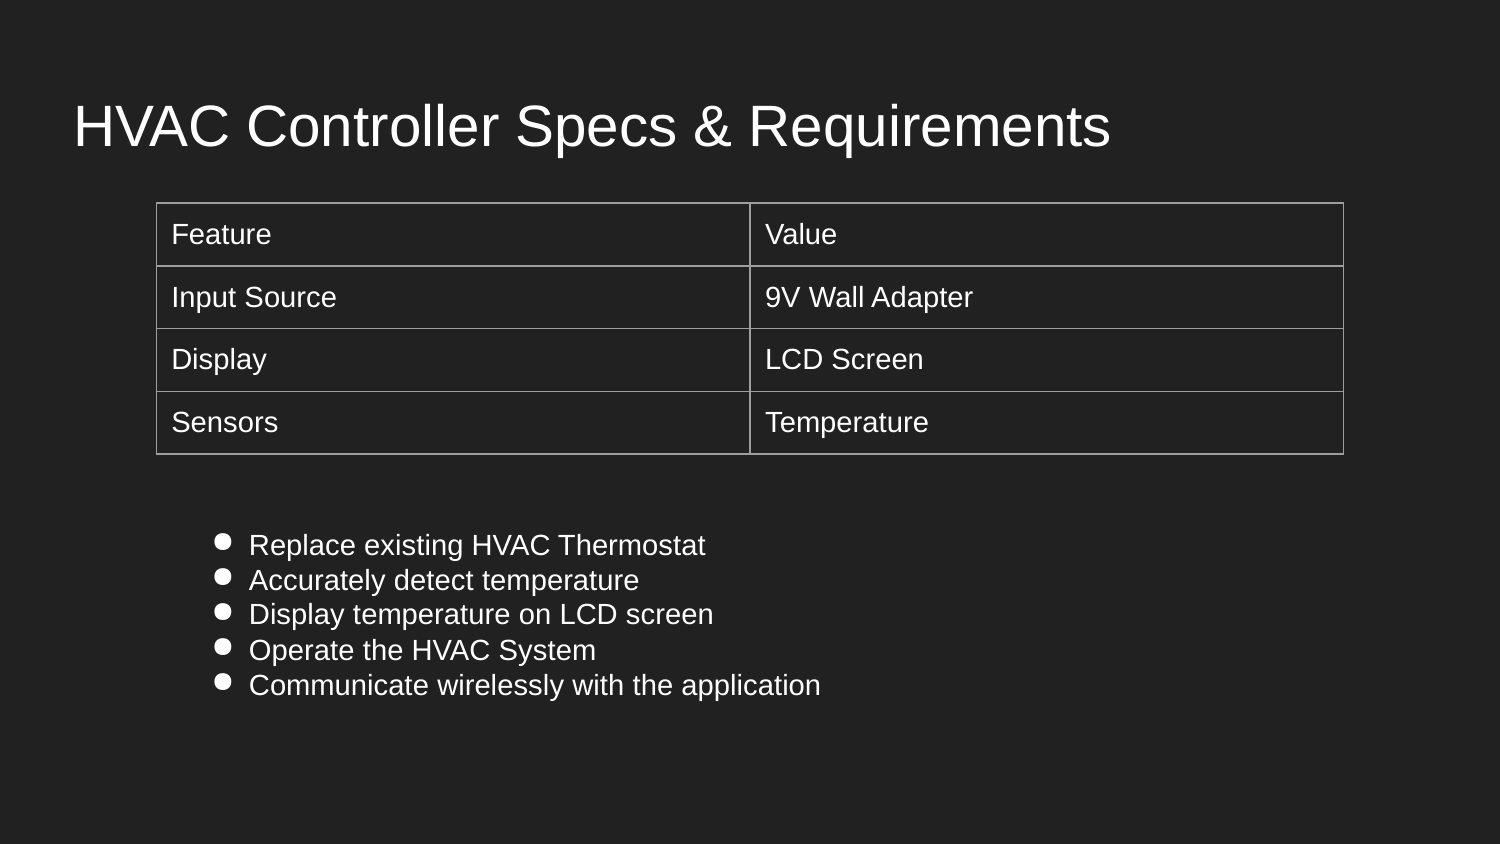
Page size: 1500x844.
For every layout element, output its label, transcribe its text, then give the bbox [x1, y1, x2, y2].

text_box Replace existing HVAC Thermostat Accurately detect temperature Display temperature on LCD screen Operate the HVAC System Communicate wirelessly with the application [158, 510, 1347, 736]
table_cell LCD Screen [751, 329, 1343, 391]
table_header Value [751, 204, 1343, 265]
table_cell 9V Wall Adapter [751, 267, 1343, 328]
table_header Feature [157, 204, 749, 265]
table_cell Input Source [157, 267, 749, 328]
title HVAC Controller Specs & Requirements [58, 72, 1456, 167]
table_cell Sensors [157, 392, 749, 453]
table_cell Display [157, 329, 749, 391]
table_cell Temperature [751, 392, 1343, 453]
